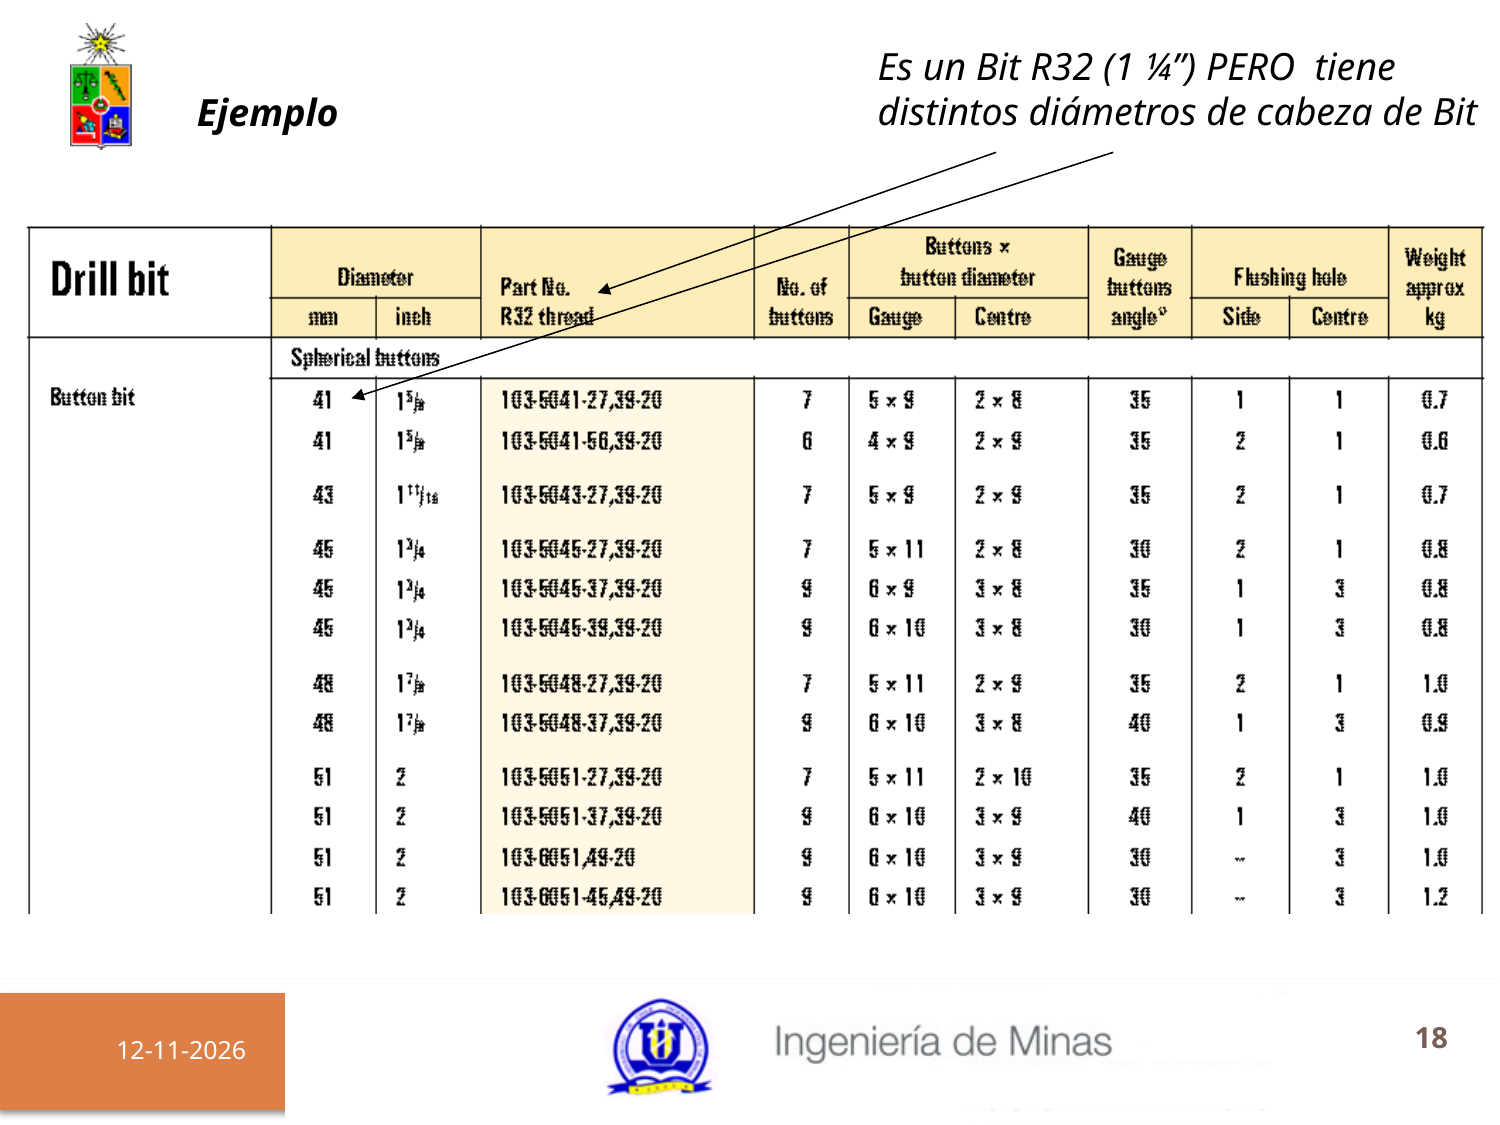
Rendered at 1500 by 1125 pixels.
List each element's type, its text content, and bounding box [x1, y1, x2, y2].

picture [23, 222, 1500, 915]
text_box Es un Bit R32 (1 ¼”) PERO tiene distintos diámetros de cabeza de Bit [862, 35, 1494, 140]
text_box Ejemplo [182, 81, 354, 142]
picture [285, 980, 1500, 1125]
picture [69, 23, 132, 151]
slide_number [12, 995, 279, 1108]
